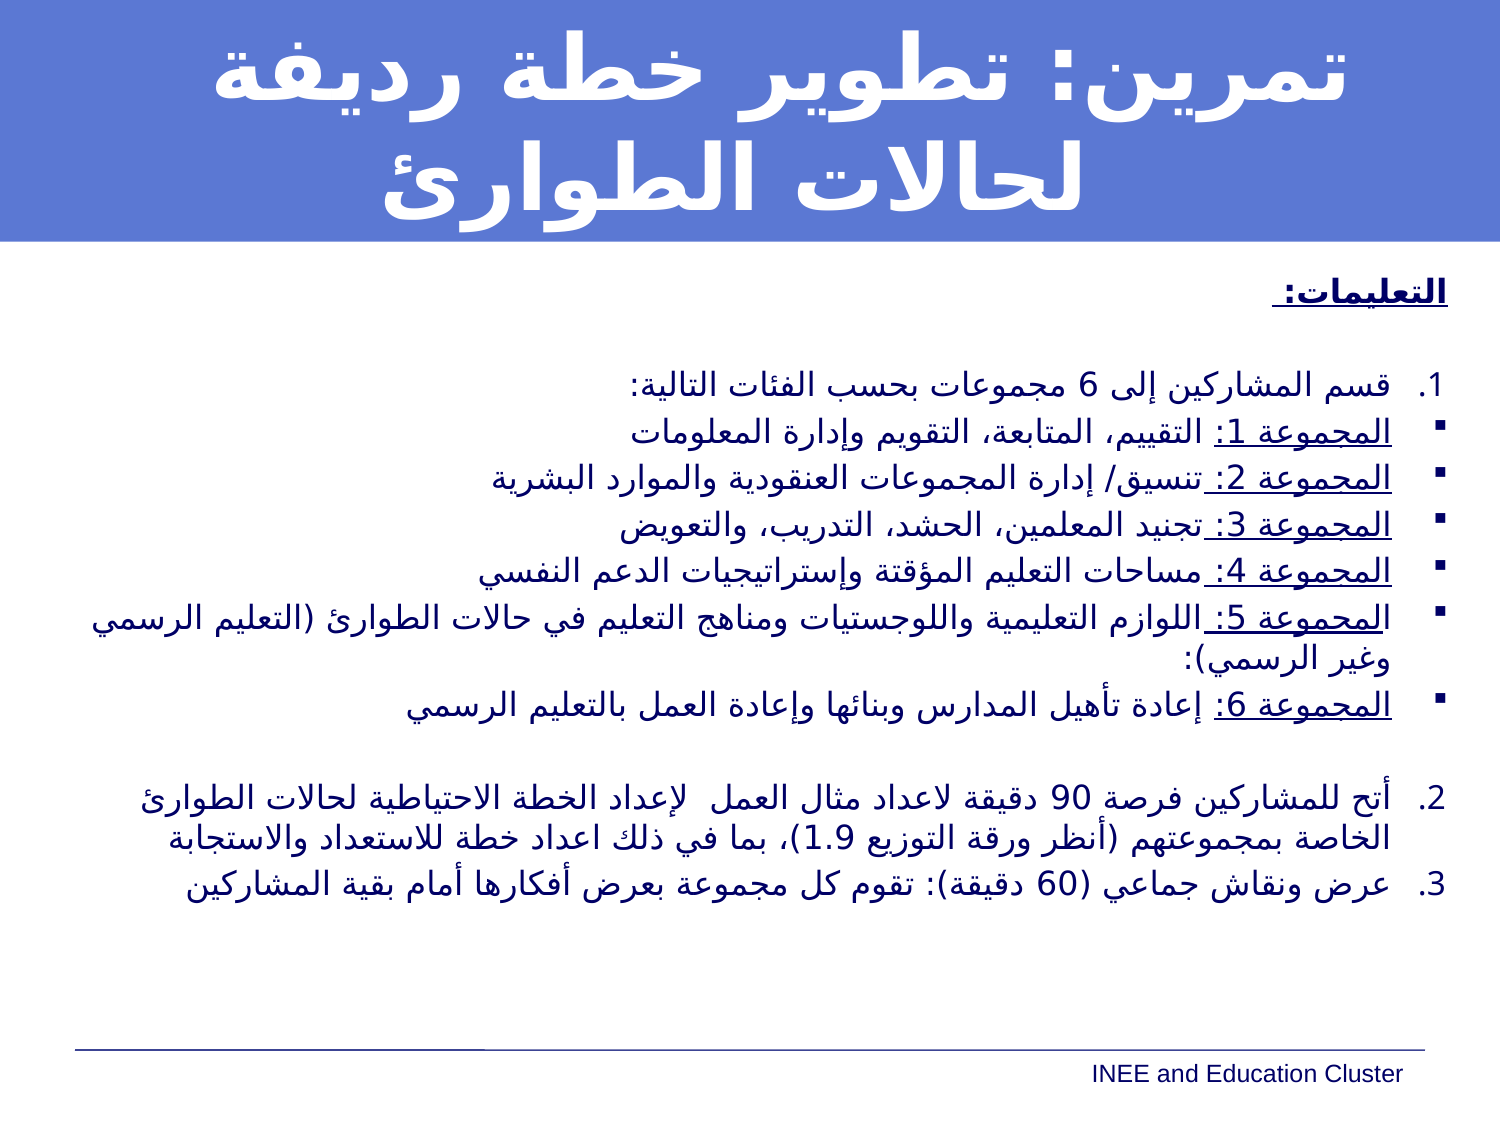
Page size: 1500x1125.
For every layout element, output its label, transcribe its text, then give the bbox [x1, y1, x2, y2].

footer INEE and Education Cluster [75, 1049, 1427, 1103]
list التعليمات: قسم المشاركين إلى 6 مجموعات بحسب الفئات التالية: المجموعة 1: التقييم، المتابعة، التقويم وإدارة المعلومات المجموعة 2: تنسيق/ إدارة المجموعات العنقودية والموارد البشرية المجموعة 3: تجنيد المعلمين، الحشد، التدريب، والتعويض المجموعة 4: مساحات التعليم المؤقتة وإستراتيجيات الدعم النفسي المجموعة 5: اللوازم التعليمية واللوجستيات ومناهج التعليم في حالات الطوارئ (التعليم الرسمي وغير الرسمي): المجموعة 6: إعادة تأهيل المدارس وبنائها وإعادة العمل بالتعليم الرسمي أتح للمشاركين فرصة 90 دقيقة لاعداد مثال العمل لإعداد الخطة الاحتياطية لحالات الطوارئ الخاصة بمجموعتهم (أنظر ورقة التوزيع 1.9)، بما في ذلك اعداد خطة للاستعداد والاستجابة عرض ونقاش جماعي (60 دقيقة): تقوم كل مجموعة بعرض أفكارها أمام بقية المشاركين [31, 262, 1464, 1006]
title تمرين: تطوير خطة رديفة لحالات الطوارئ [74, 24, 1426, 213]
